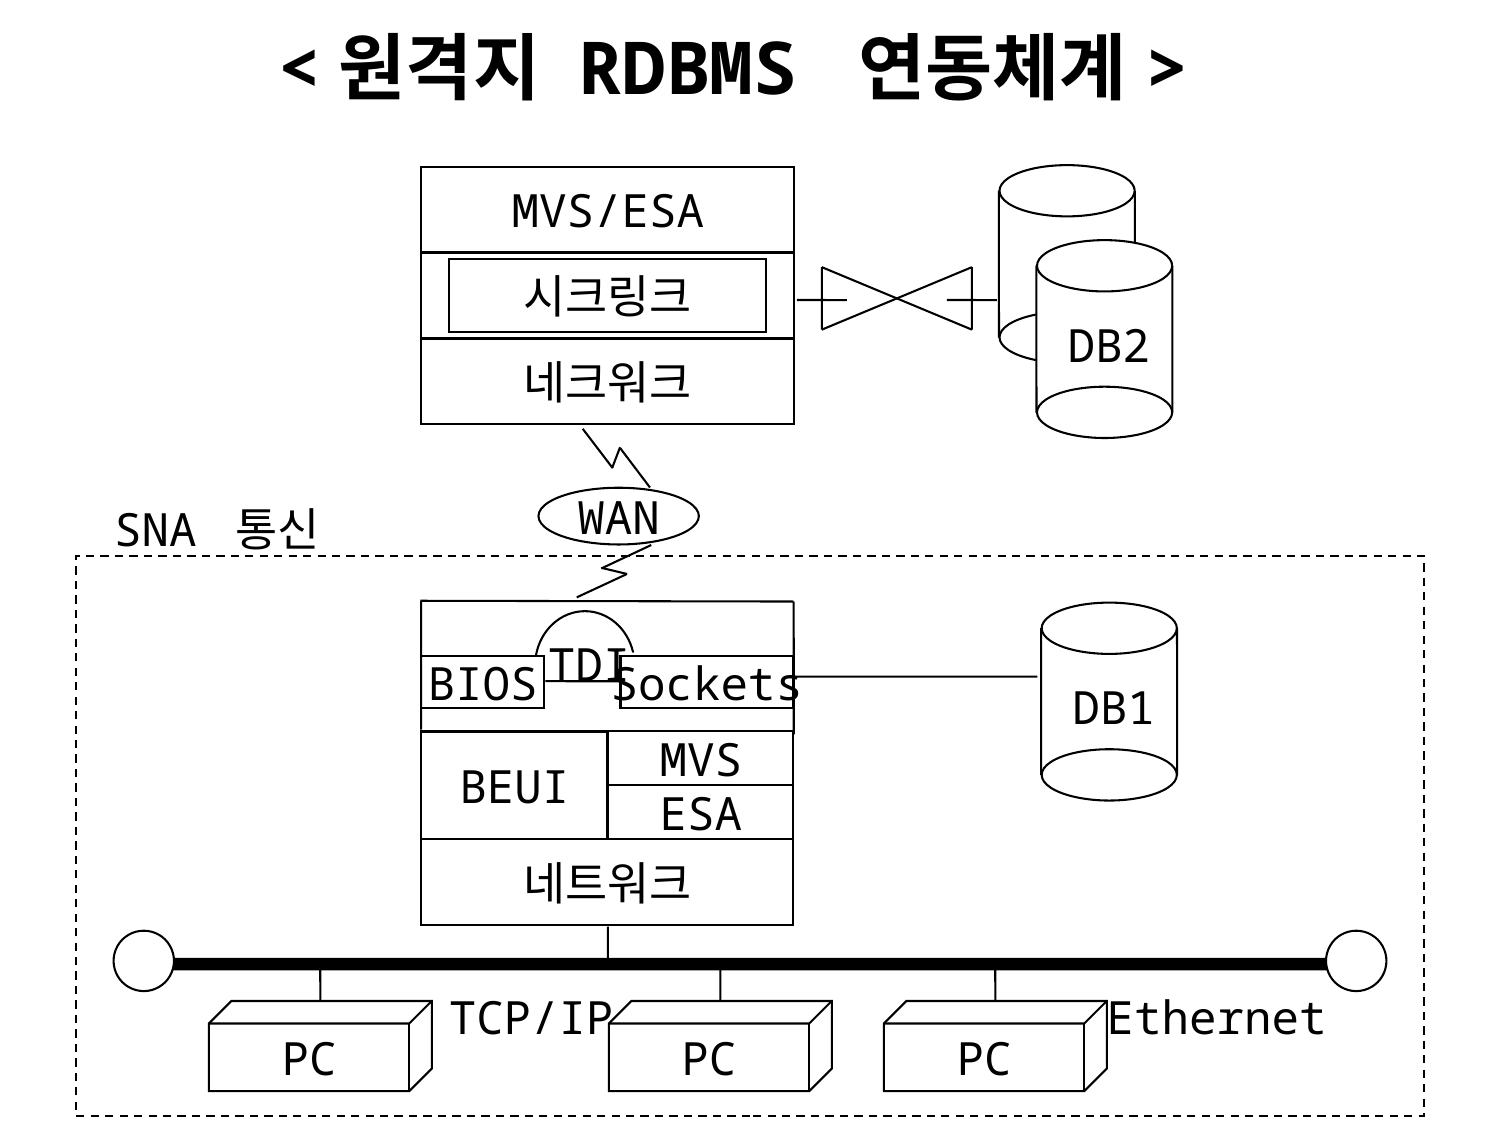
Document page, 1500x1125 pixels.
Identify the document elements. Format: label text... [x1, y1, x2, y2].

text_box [576, 567, 628, 598]
text_box 시크링크 [449, 258, 767, 332]
text_box [1037, 240, 1173, 292]
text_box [796, 266, 998, 330]
text_box 네크워크 [421, 338, 795, 424]
text_box SNA 통신 [99, 493, 335, 564]
text_box [421, 252, 795, 338]
text_box MVS/ESA [421, 166, 795, 252]
text_box DB2 [1040, 249, 1051, 257]
text_box [1037, 386, 1173, 439]
text_box [999, 165, 1135, 217]
text_box DB2 [1052, 308, 1166, 379]
text_box <원격지 RDBMS 연동체계> [262, 14, 1204, 117]
text_box [1037, 270, 1172, 408]
text_box WAN [538, 487, 699, 545]
text_box [999, 194, 1134, 330]
text_box [76, 555, 1424, 1117]
text_box [999, 314, 1035, 360]
